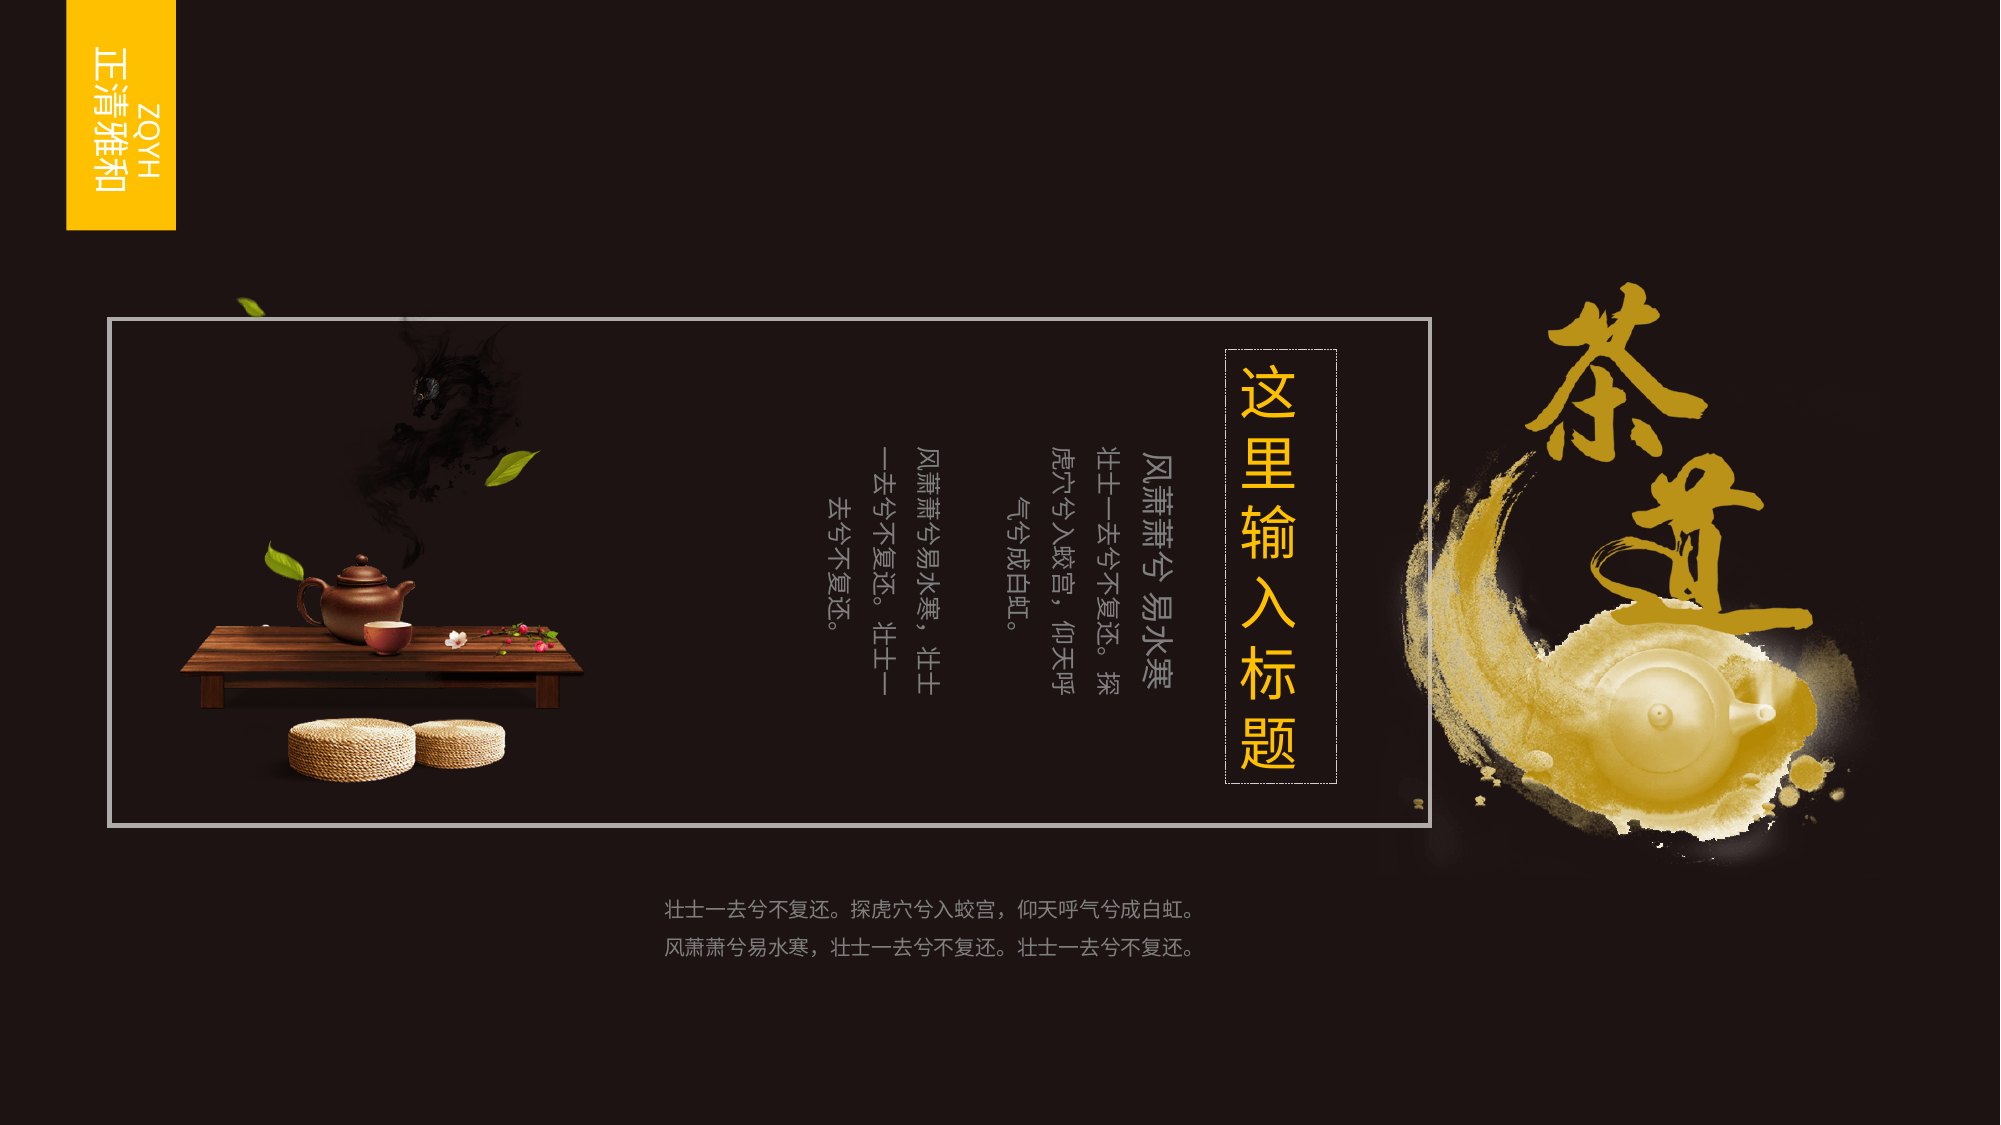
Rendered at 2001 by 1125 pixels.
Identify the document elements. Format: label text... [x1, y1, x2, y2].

picture [104, 248, 682, 820]
text_box 壮士一去兮不复还。探虎穴兮入蛟宫，仰天呼气兮成白虹。 风萧萧兮易水寒，壮士一去兮不复还。壮士一去兮不复还。 [384, 877, 1484, 992]
text_box [108, 318, 1377, 826]
text_box 正清雅和 [66, 30, 143, 212]
text_box [65, 0, 177, 231]
text_box 这里输入标题 [1225, 349, 1337, 784]
picture [1377, 282, 1880, 878]
text_box ZQYH [109, 88, 176, 206]
